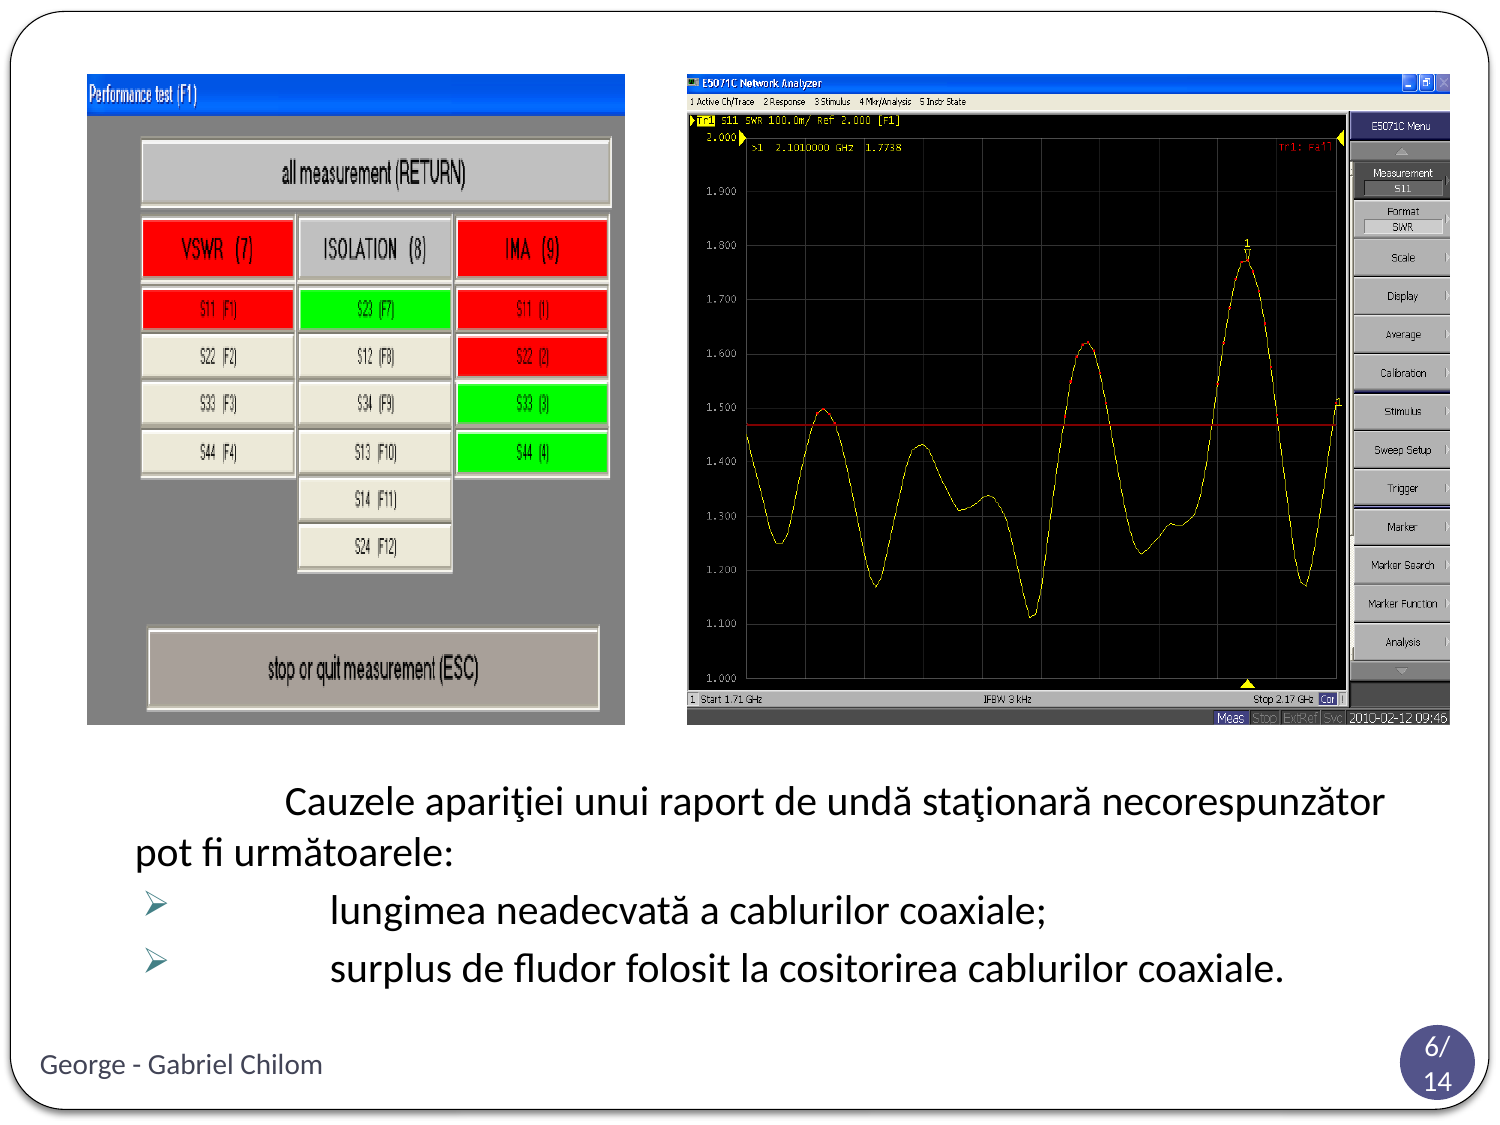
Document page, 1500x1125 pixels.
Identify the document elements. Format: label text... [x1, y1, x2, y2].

list Cauzele apariţiei unui raport de undă staţionară necorespunzător pot fi următoarele: lungimea neadecvată a cablurilor coaxiale; surplus de fludor folosit la cositorirea cablurilor coaxiale. [74, 37, 1426, 1063]
footer George - Gabriel Chilom [24, 1025, 675, 1100]
slide_number 6/14 [1399, 1024, 1475, 1100]
picture [687, 74, 1451, 726]
picture [87, 74, 626, 726]
